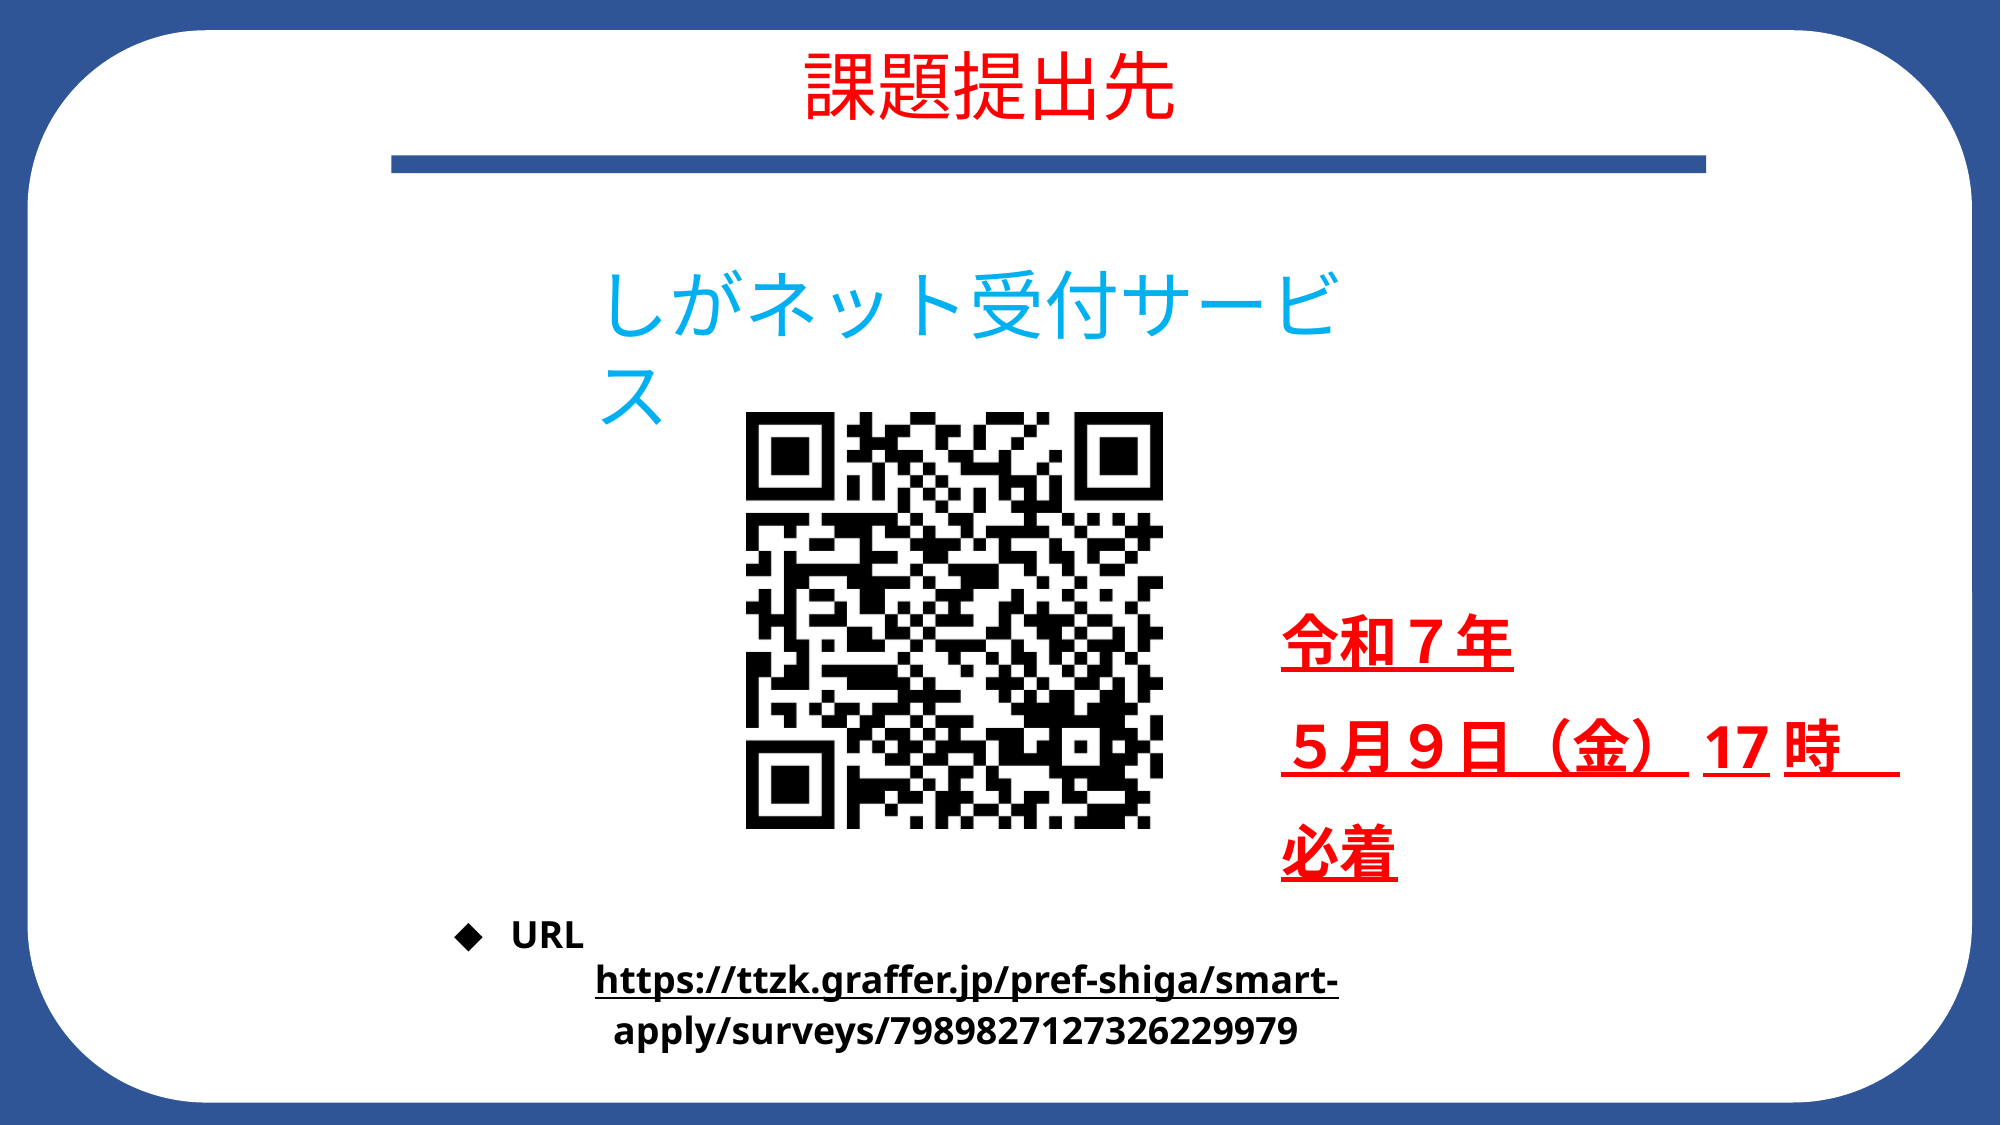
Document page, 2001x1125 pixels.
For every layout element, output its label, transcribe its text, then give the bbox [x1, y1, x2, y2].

text_box 課題提出先 [787, 32, 1263, 138]
text_box しがネット受付サービス [580, 251, 1420, 447]
text_box 令和７年 ５月９日（金）17時 必着 [1266, 562, 1947, 893]
picture [746, 412, 1163, 829]
text_box URL https://ttzk.graffer.jp/pref-shiga/smart- apply/surveys/7989827127326229979 [439, 903, 1754, 1060]
text_box [390, 154, 1707, 174]
